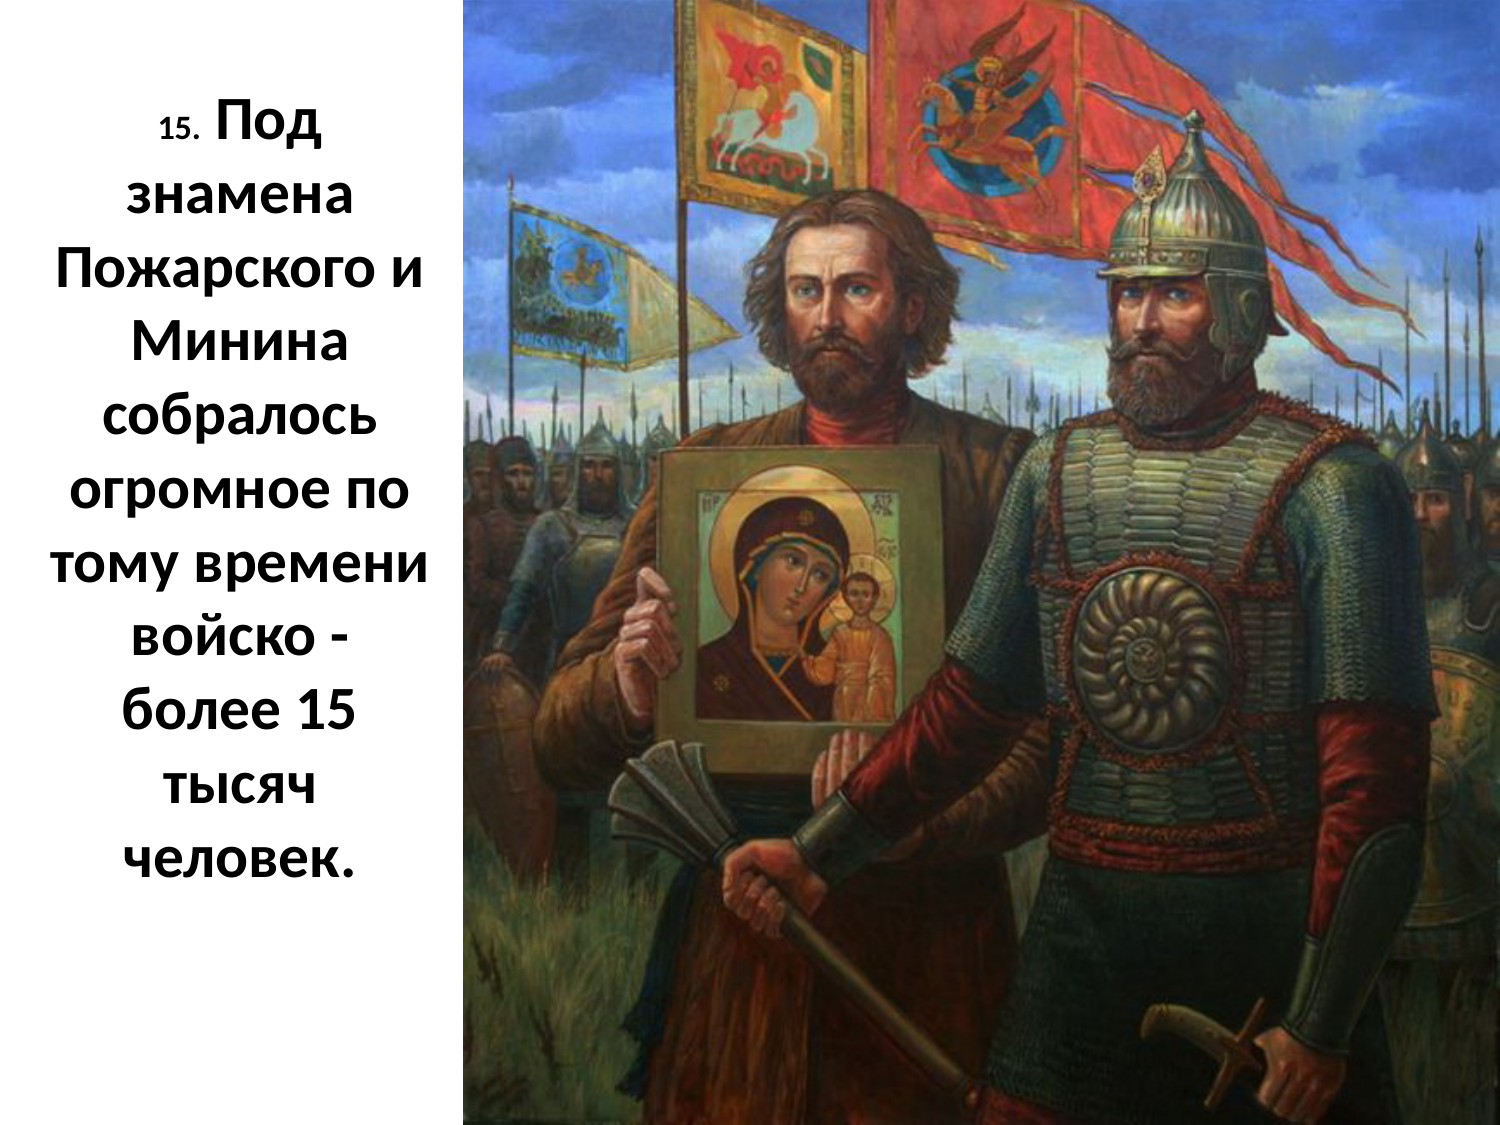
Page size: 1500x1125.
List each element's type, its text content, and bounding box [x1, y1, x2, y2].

picture [462, 0, 1500, 1125]
title 15. Под знамена Пожарского и Минина собралось огромное по тому времени войско - более 15 тысяч человек. [35, 45, 446, 997]
